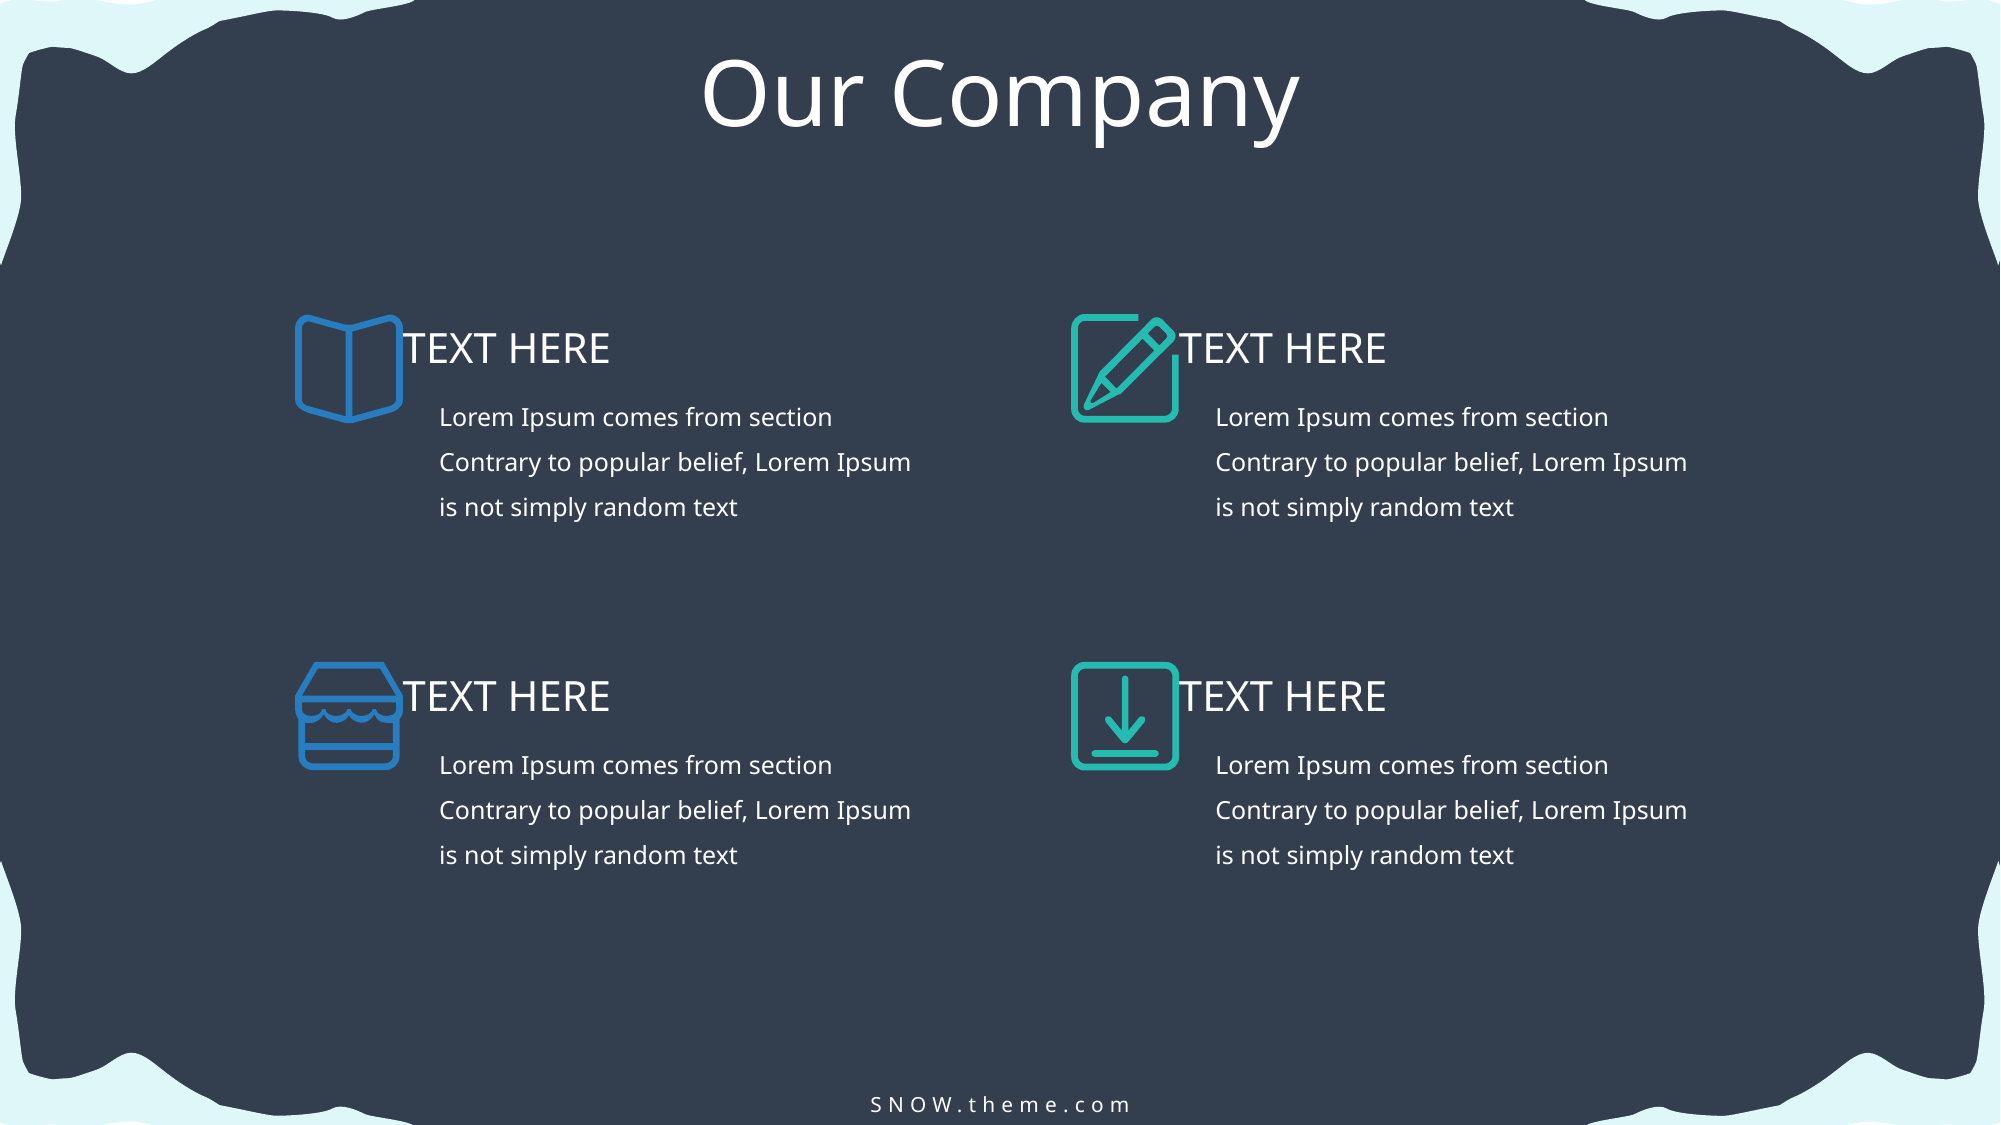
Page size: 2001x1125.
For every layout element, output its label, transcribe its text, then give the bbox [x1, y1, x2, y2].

text_box TEXT HERE [387, 661, 626, 727]
text_box Lorem Ipsum comes from section Contrary to popular belief, Lorem Ipsum is not simply random text [1200, 379, 1705, 529]
text_box TEXT HERE [1164, 661, 1403, 727]
text_box [1071, 314, 1179, 423]
text_box Our Company [684, 27, 1316, 153]
text_box [295, 314, 403, 424]
text_box [1071, 661, 1180, 771]
text_box TEXT HERE [387, 314, 626, 379]
text_box Lorem Ipsum comes from section Contrary to popular belief, Lorem Ipsum is not simply random text [424, 379, 929, 529]
text_box TEXT HERE [1164, 314, 1403, 379]
text_box Lorem Ipsum comes from section Contrary to popular belief, Lorem Ipsum is not simply random text [424, 727, 929, 877]
text_box Lorem Ipsum comes from section Contrary to popular belief, Lorem Ipsum is not simply random text [1200, 727, 1705, 877]
text_box [295, 661, 400, 771]
